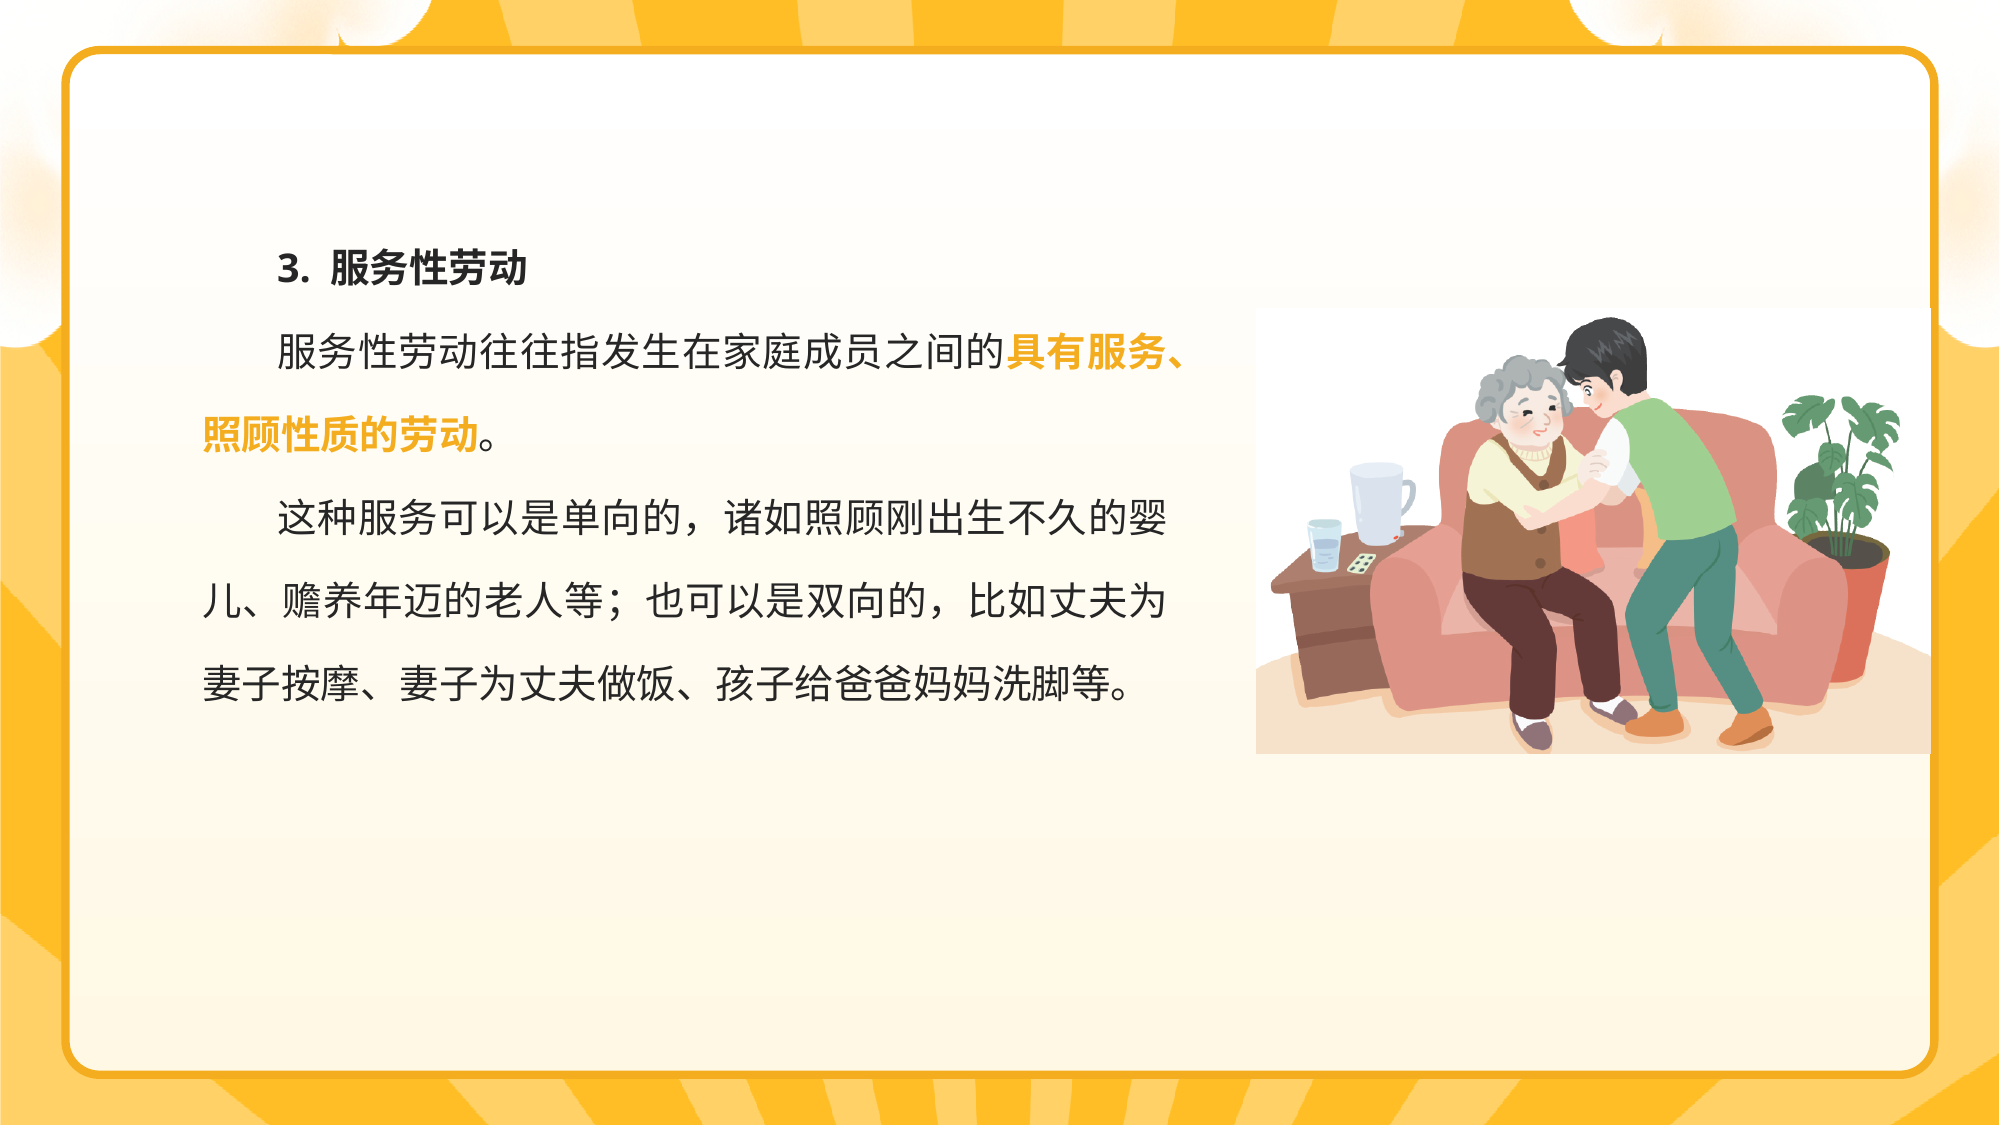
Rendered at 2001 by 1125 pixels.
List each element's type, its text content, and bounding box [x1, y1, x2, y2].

text_box 3. 服务性劳动 服务性劳动往往指发生在家庭成员之间的具有服务、照顾性质的劳动。 这种服务可以是单向的，诸如照顾刚出生不久的婴儿、赡养年迈的老人等；也可以是双向的，比如丈夫为妻子按摩、妻子为丈夫做饭、孩子给爸爸妈妈洗脚等。 [187, 200, 1183, 714]
picture [0, 0, 2000, 1125]
